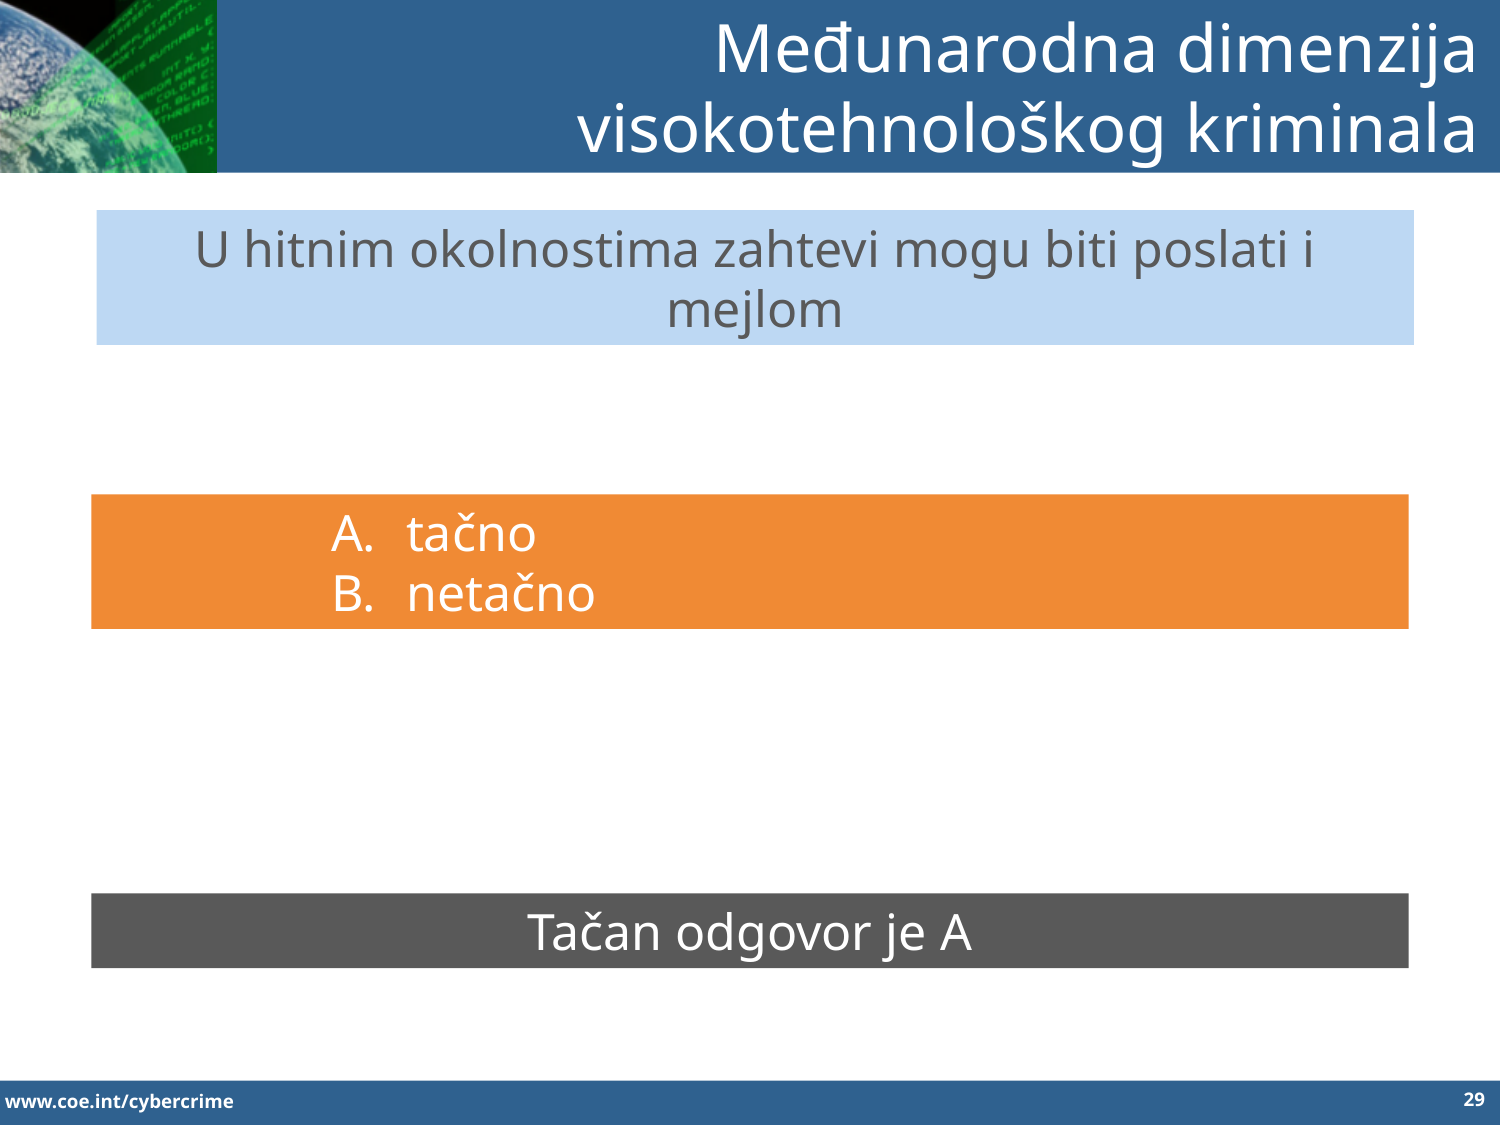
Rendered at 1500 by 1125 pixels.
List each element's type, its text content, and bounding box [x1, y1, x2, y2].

picture [0, 1, 217, 173]
text_box tačno netačno [91, 494, 1409, 629]
text_box U hitnim okolnostima zahtevi mogu biti poslati i mejlom [96, 210, 1414, 345]
slide_number 29 [1149, 1079, 1500, 1125]
text_box Tačan odgovor je A [91, 893, 1409, 969]
text_box Međunarodna dimenzija visokotehnološkog kriminala [324, 9, 1496, 162]
